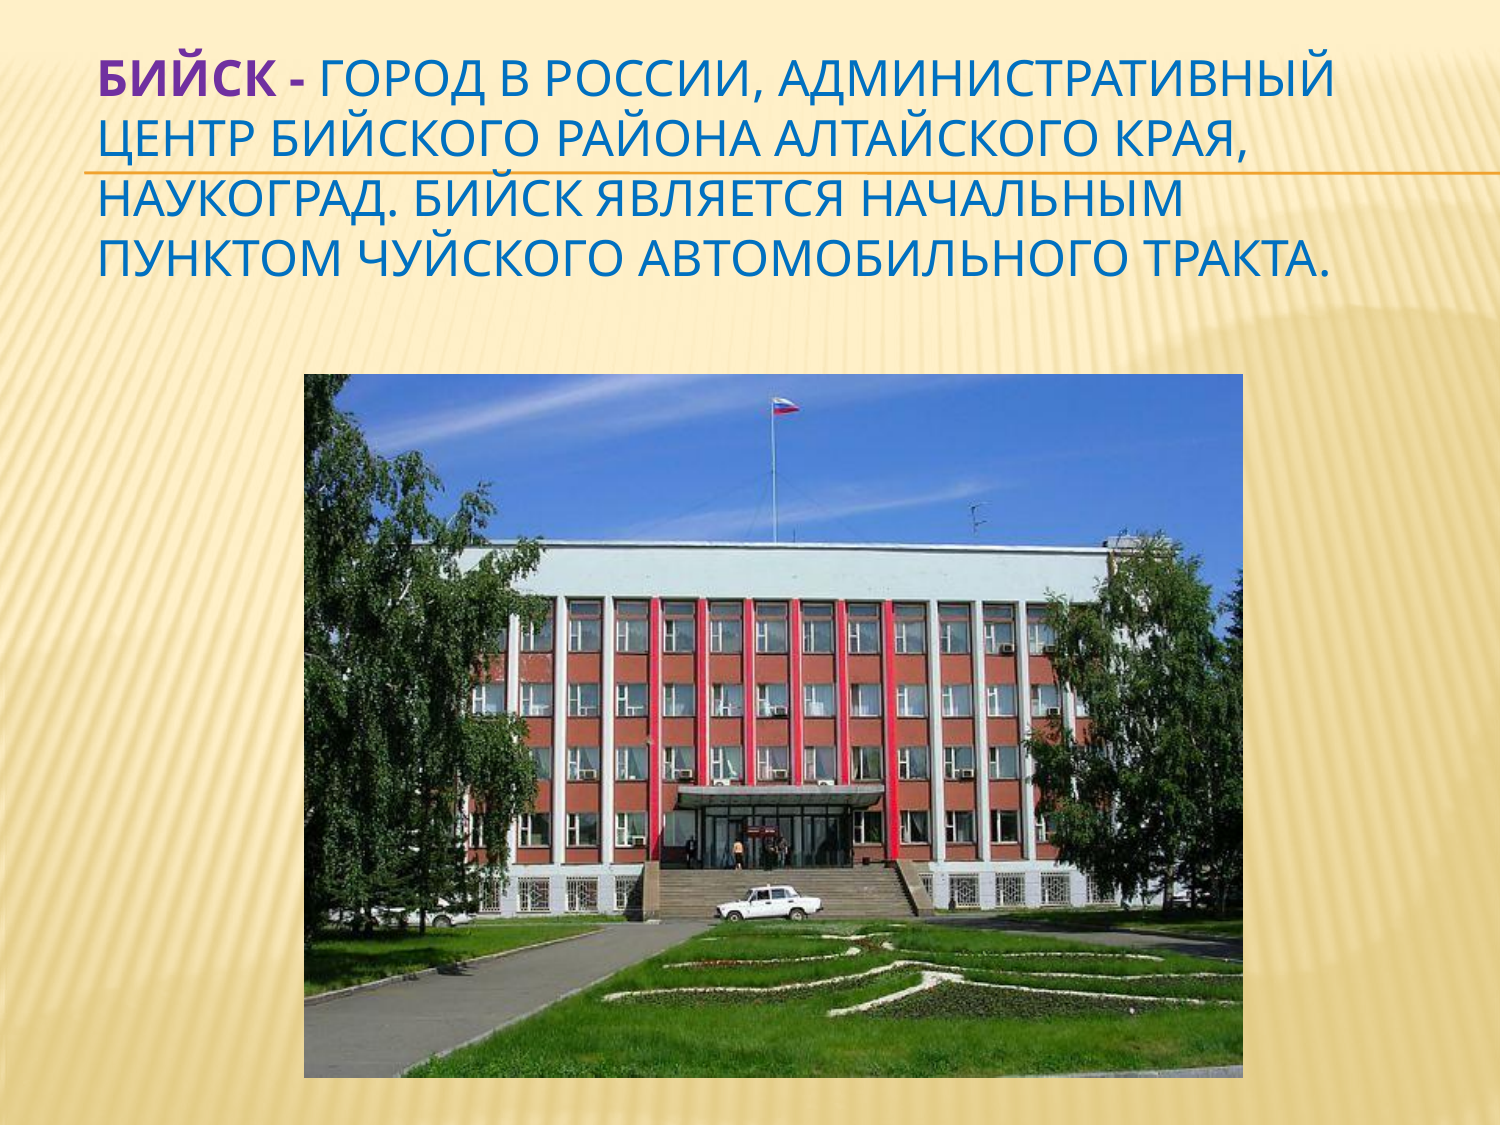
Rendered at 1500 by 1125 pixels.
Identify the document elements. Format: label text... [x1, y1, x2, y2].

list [304, 374, 1243, 1079]
title Бийск - город в России, административный центр Бийского района Алтайского края, наукоград. Бийск является начальным пунктом Чуйского автомобильного тракта. [82, 82, 1432, 352]
